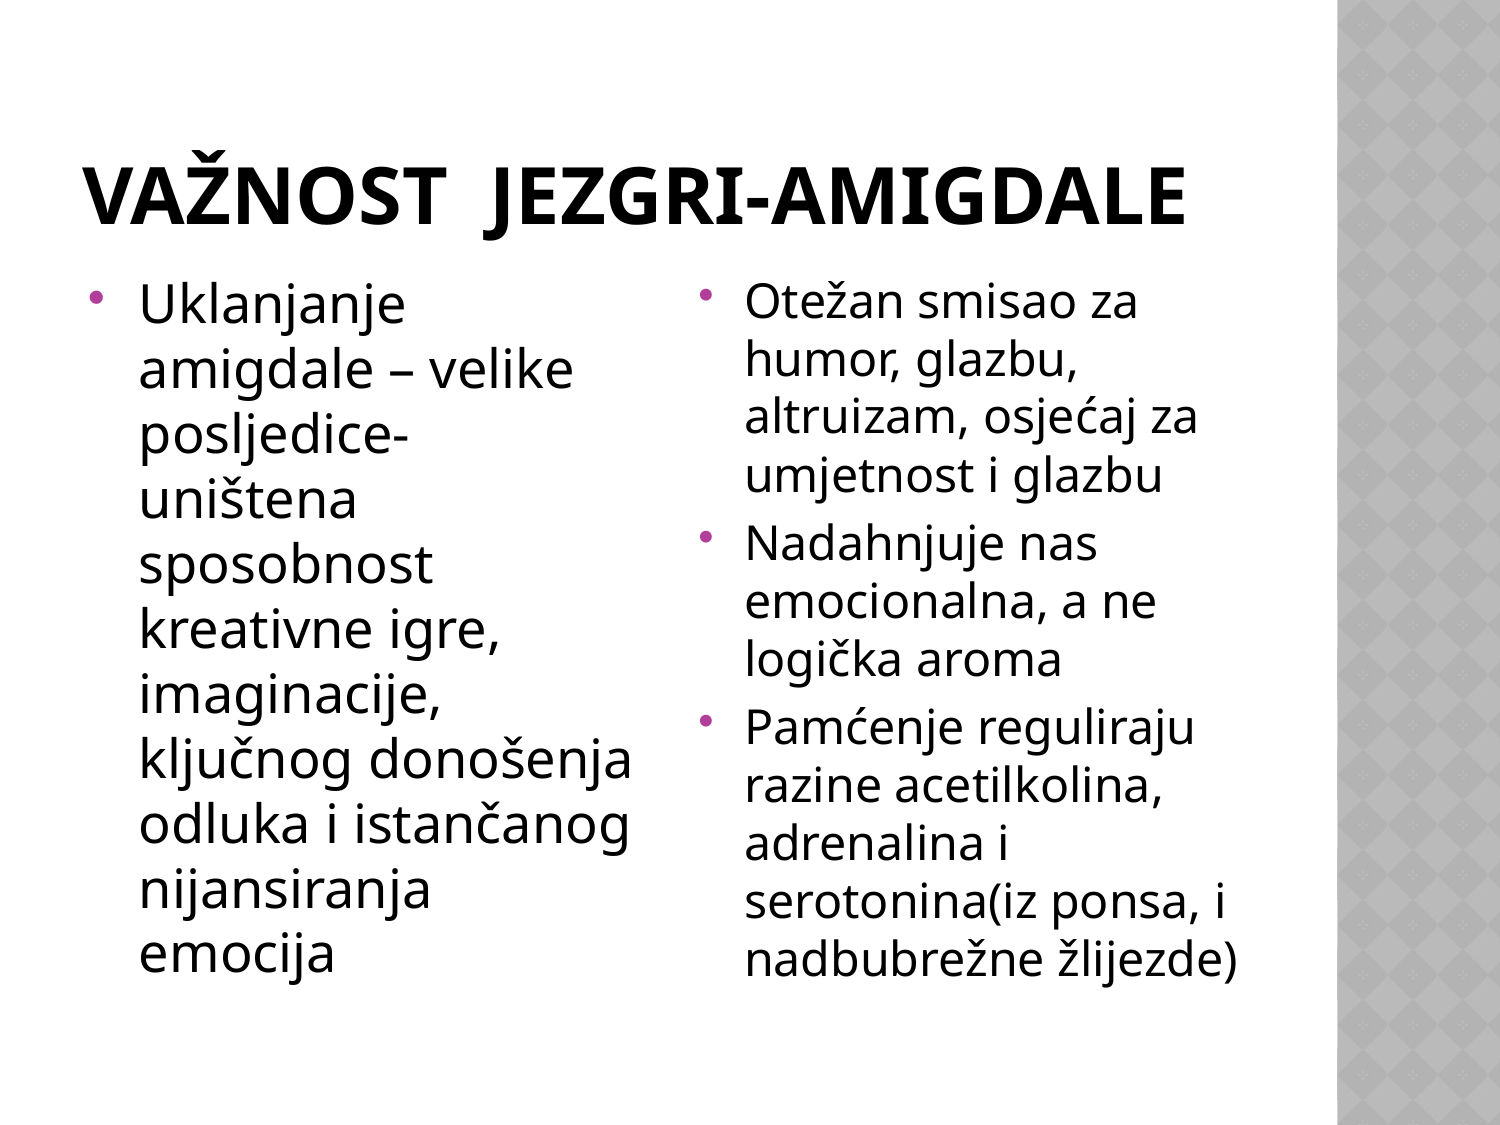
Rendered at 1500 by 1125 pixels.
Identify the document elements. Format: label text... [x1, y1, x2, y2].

list Uklanjanje amigdale – velike posljedice- uništena sposobnost kreativne igre, imaginacije, ključnog donošenja odluka i istančanog nijansiranja emocija [75, 262, 653, 1005]
title Važnost jezgri-AMIGDALE [75, 52, 1263, 240]
list Otežan smisao za humor, glazbu, altruizam, osjećaj za umjetnost i glazbu Nadahnjuje nas emocionalna, a ne logička aroma Pamćenje reguliraju razine acetilkolina, adrenalina i serotonina(iz ponsa, i nadbubrežne žlijezde) [685, 262, 1263, 1005]
